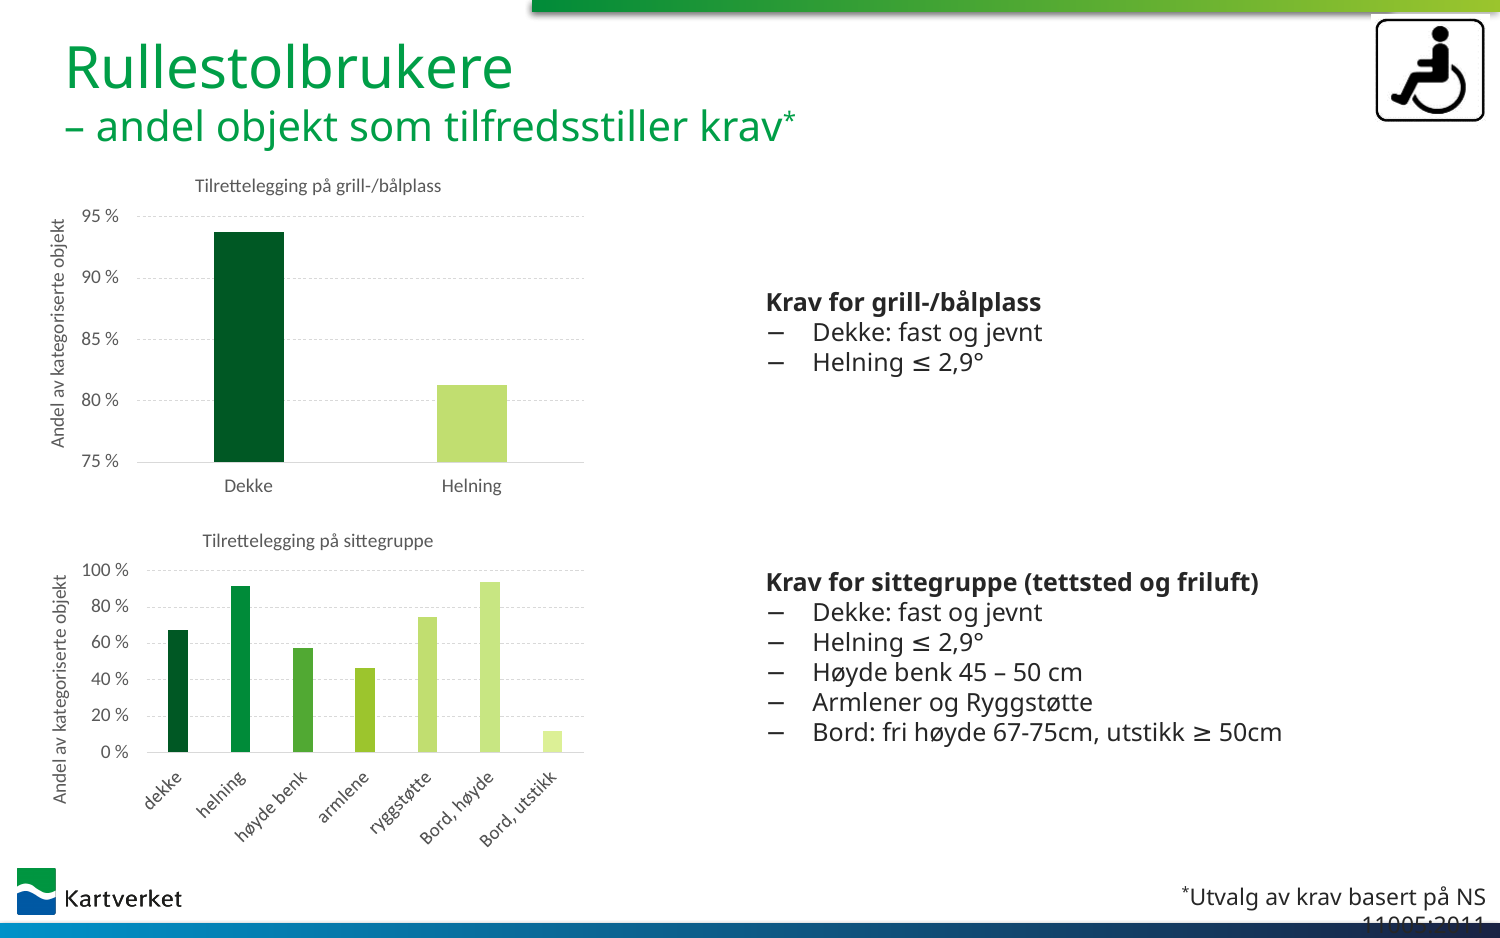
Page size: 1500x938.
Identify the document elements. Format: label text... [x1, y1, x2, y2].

picture [1371, 13, 1491, 127]
text_box Rullestolbrukere – andel objekt som tilfredsstiller krav* [49, 14, 1431, 158]
picture [41, 520, 595, 859]
text_box Krav for grill-/bålplass Dekke: fast og jevnt Helning ≤ 2,9° [750, 279, 1452, 384]
text_box *Utvalg av krav basert på NS 11005:2011 [1068, 873, 1500, 938]
picture [41, 166, 595, 505]
text_box Krav for sittegruppe (tettsted og friluft) Dekke: fast og jevnt Helning ≤ 2,9° Høyde benk 45 – 50 cm Armlener og Ryggstøtte Bord: fri høyde 67-75cm, utstikk ≥ 50cm [750, 559, 1500, 754]
